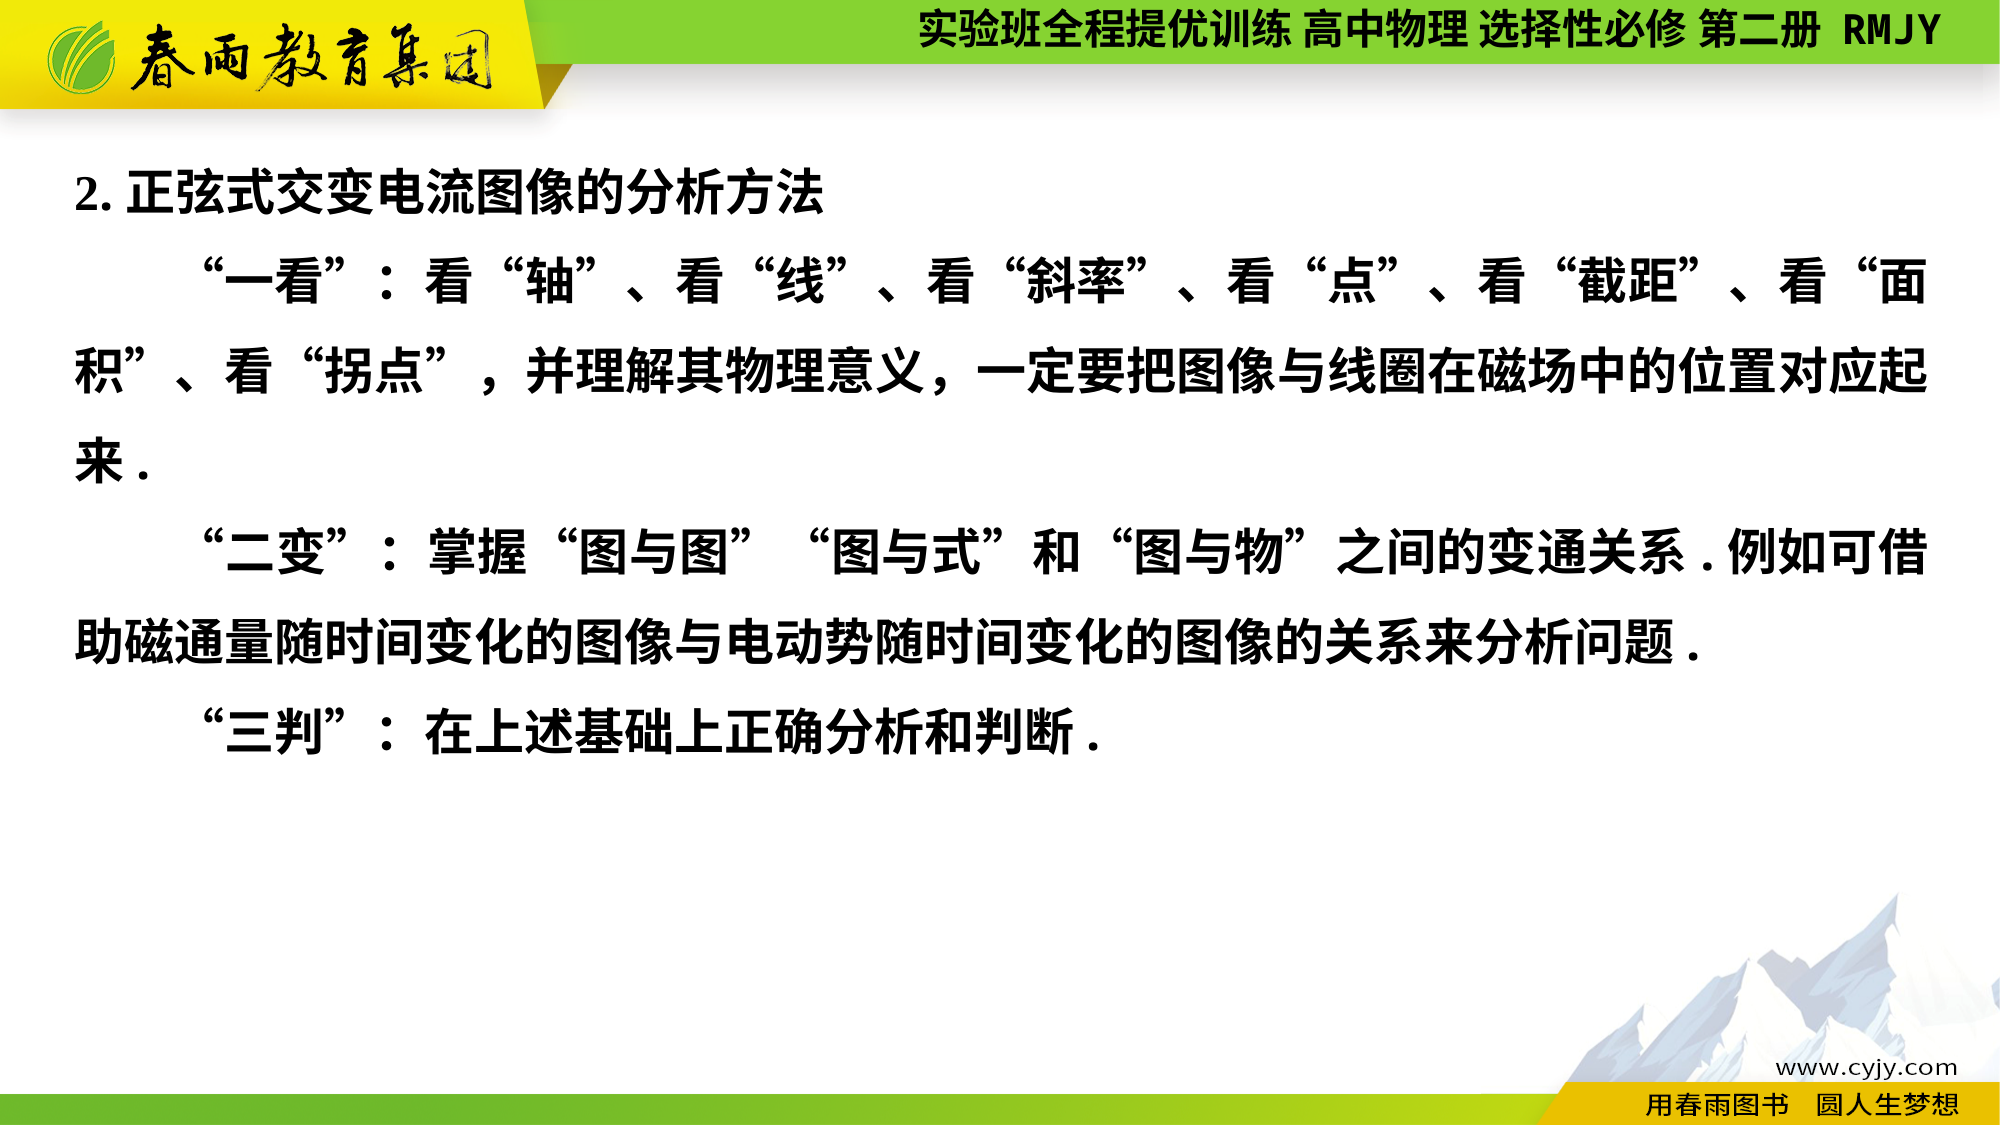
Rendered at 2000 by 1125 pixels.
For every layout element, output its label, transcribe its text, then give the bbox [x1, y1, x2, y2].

list 2.正弦式交变电流图像的分析方法 “一看”：看“轴”、看“线”、看“斜率”、看“点”、看“截距”、看“面积”、看“拐点”，并理解其物理意义，一定要把图像与线圈在磁场中的位置对应起来. “二变”：掌握“图与图”“图与式”和“图与物”之间的变通关系.例如可借助磁通量随时间变化的图像与电动势随时间变化的图像的关系来分析问题. “三判”：在上述基础上正确分析和判断. [59, 122, 1944, 774]
picture [0, 0, 2000, 1125]
